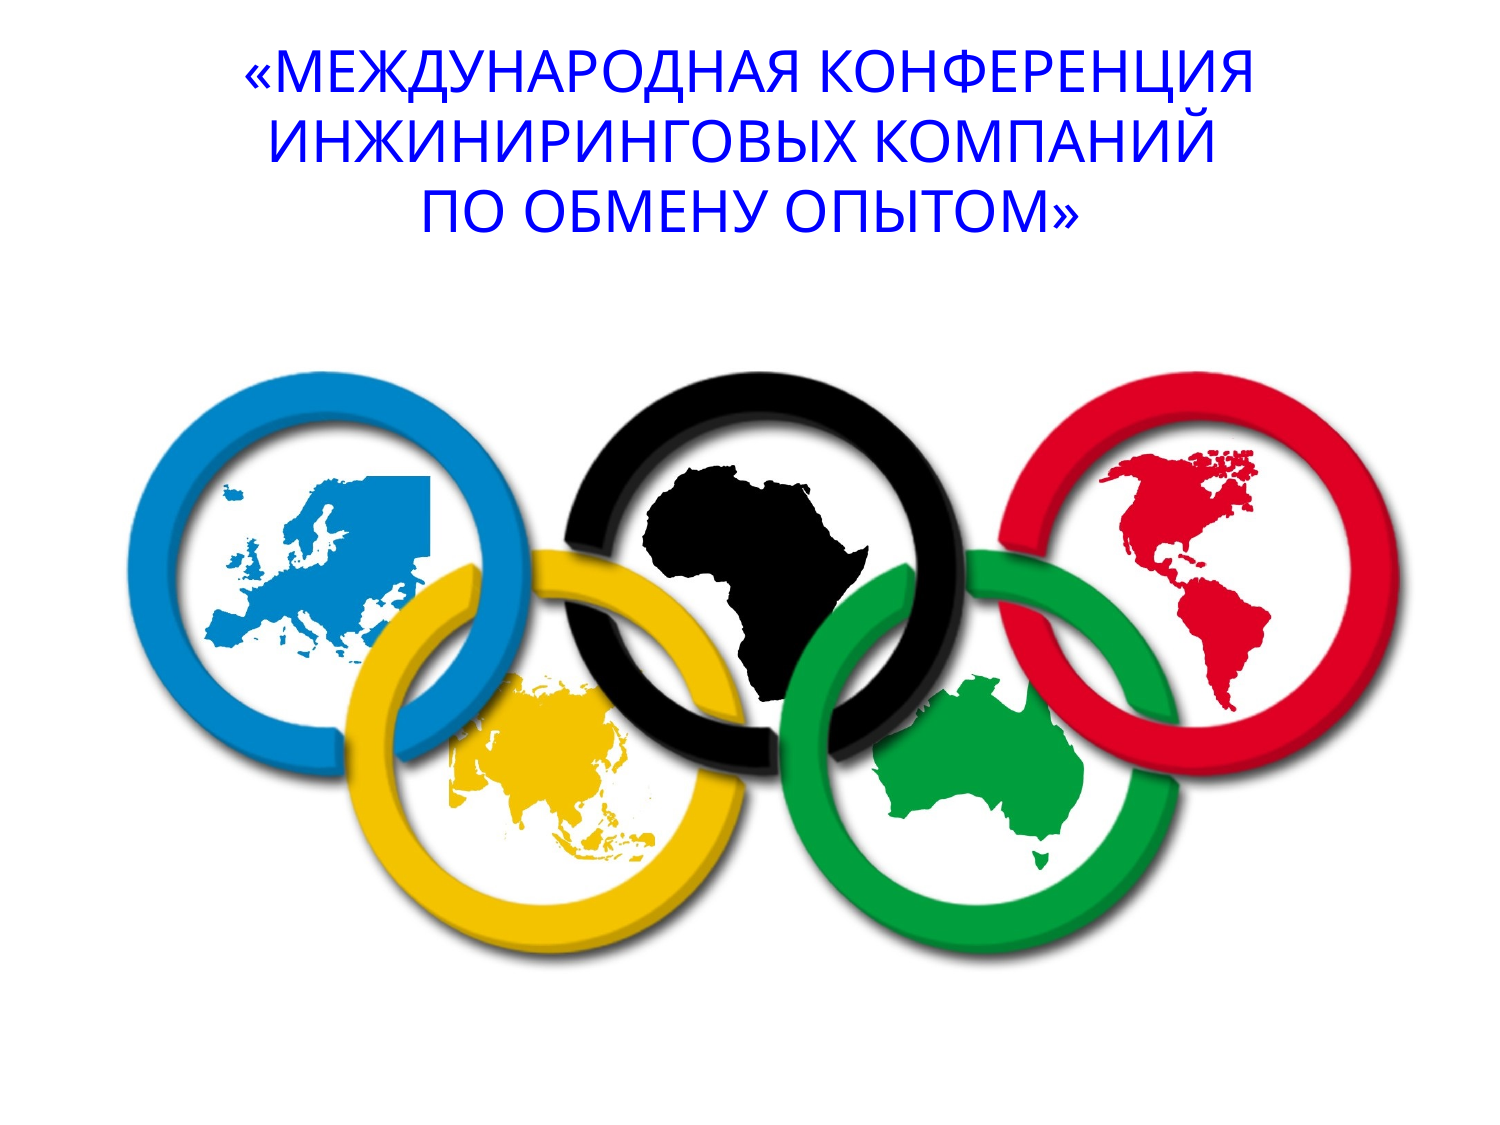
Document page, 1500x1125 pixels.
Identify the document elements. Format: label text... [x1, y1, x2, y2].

title «МЕЖДУНАРОДНАЯ КОНФЕРЕНЦИЯ ИНЖИНИРИНГОВЫХ КОМПАНИЙ ПО ОБМЕНУ ОПЫТОМ» [75, 45, 1425, 233]
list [100, 290, 1421, 1034]
